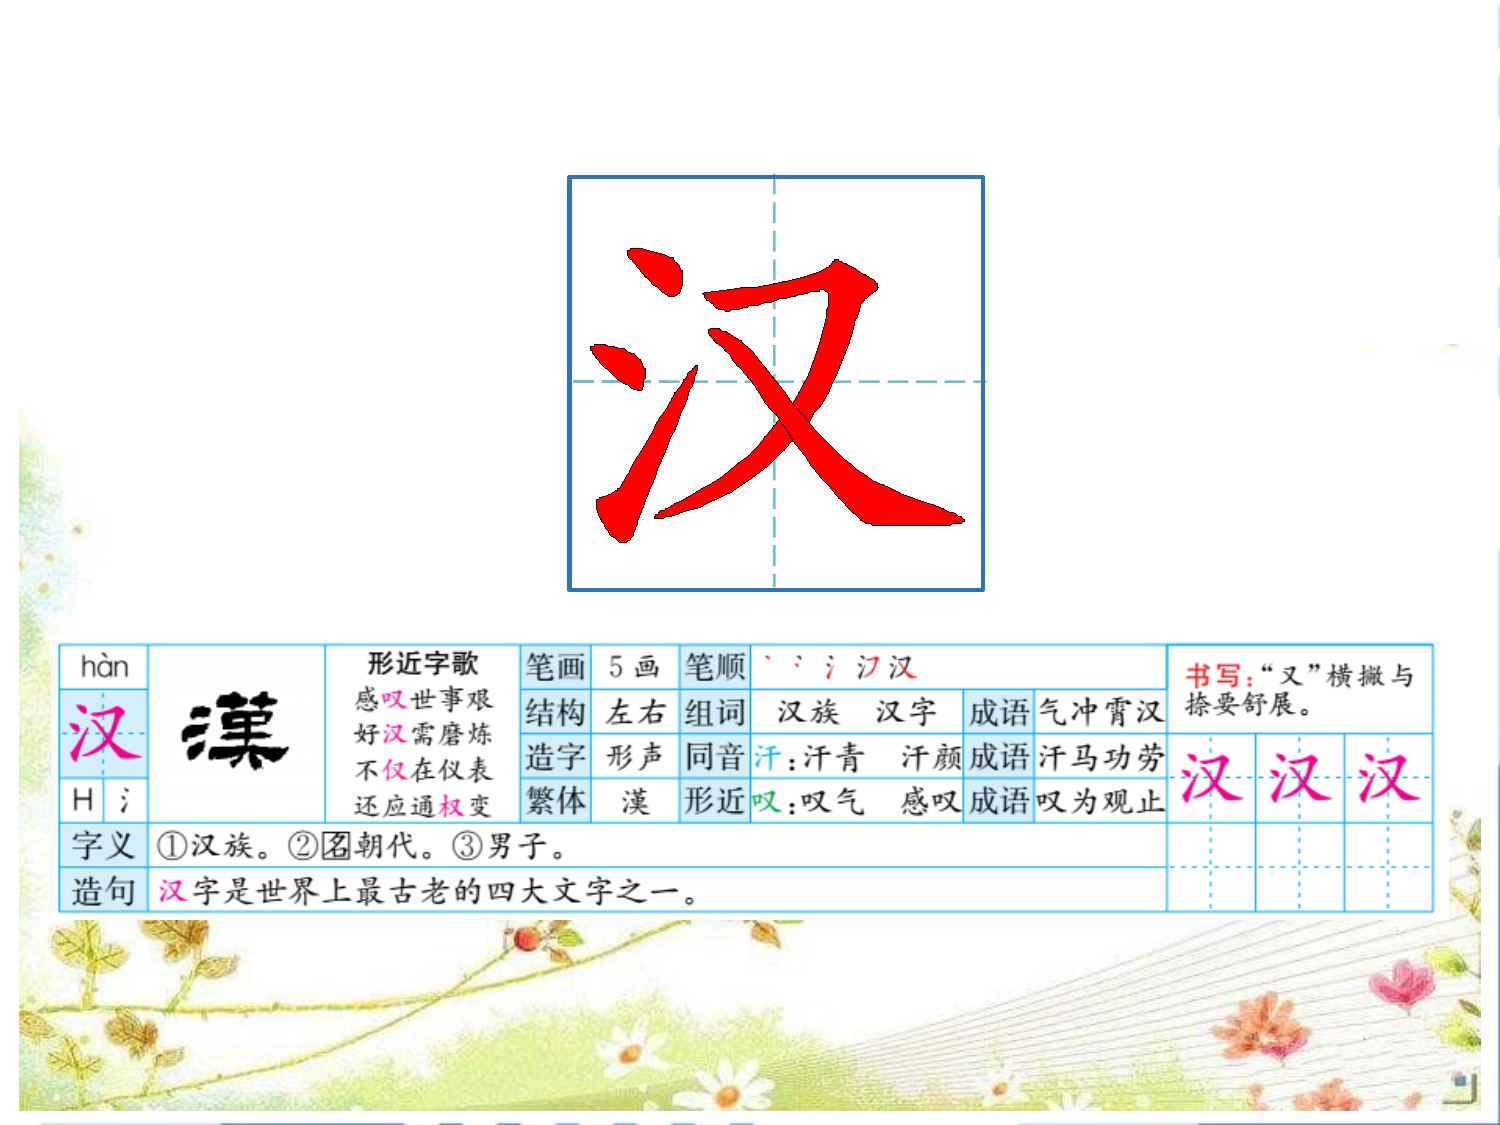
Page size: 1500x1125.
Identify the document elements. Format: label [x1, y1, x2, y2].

text_box [569, 173, 987, 591]
picture [0, 0, 1500, 1125]
